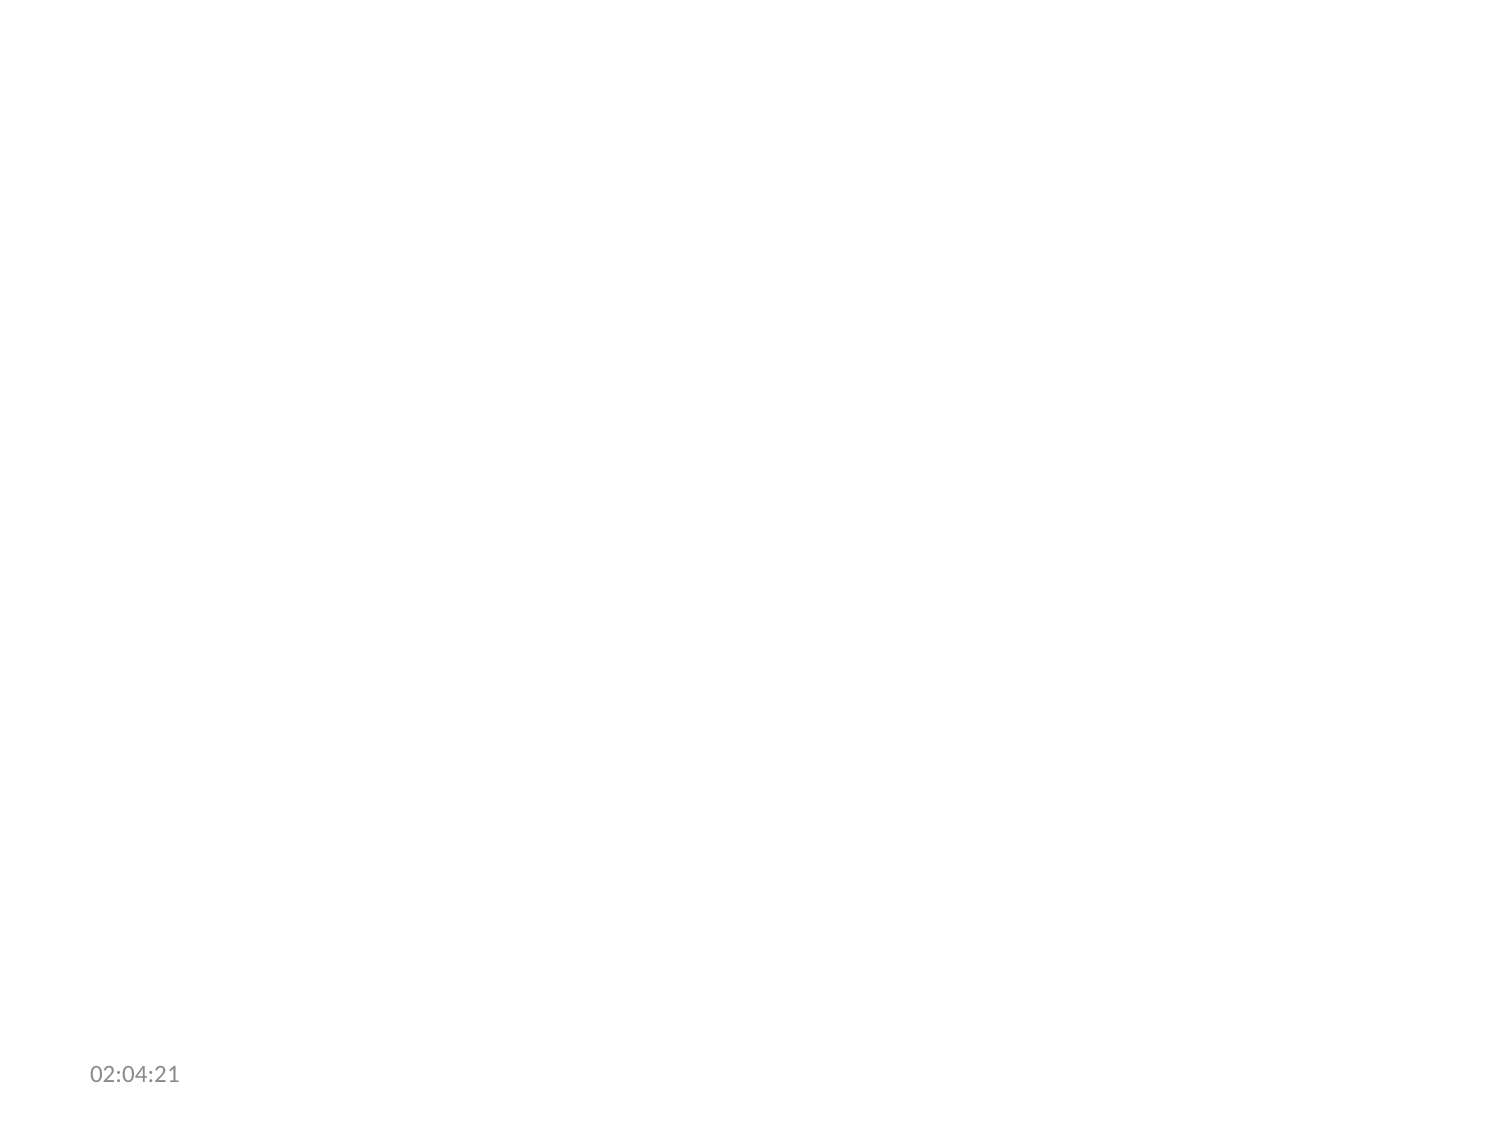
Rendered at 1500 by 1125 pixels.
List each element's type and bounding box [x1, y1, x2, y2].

slide_number [75, 1042, 425, 1103]
